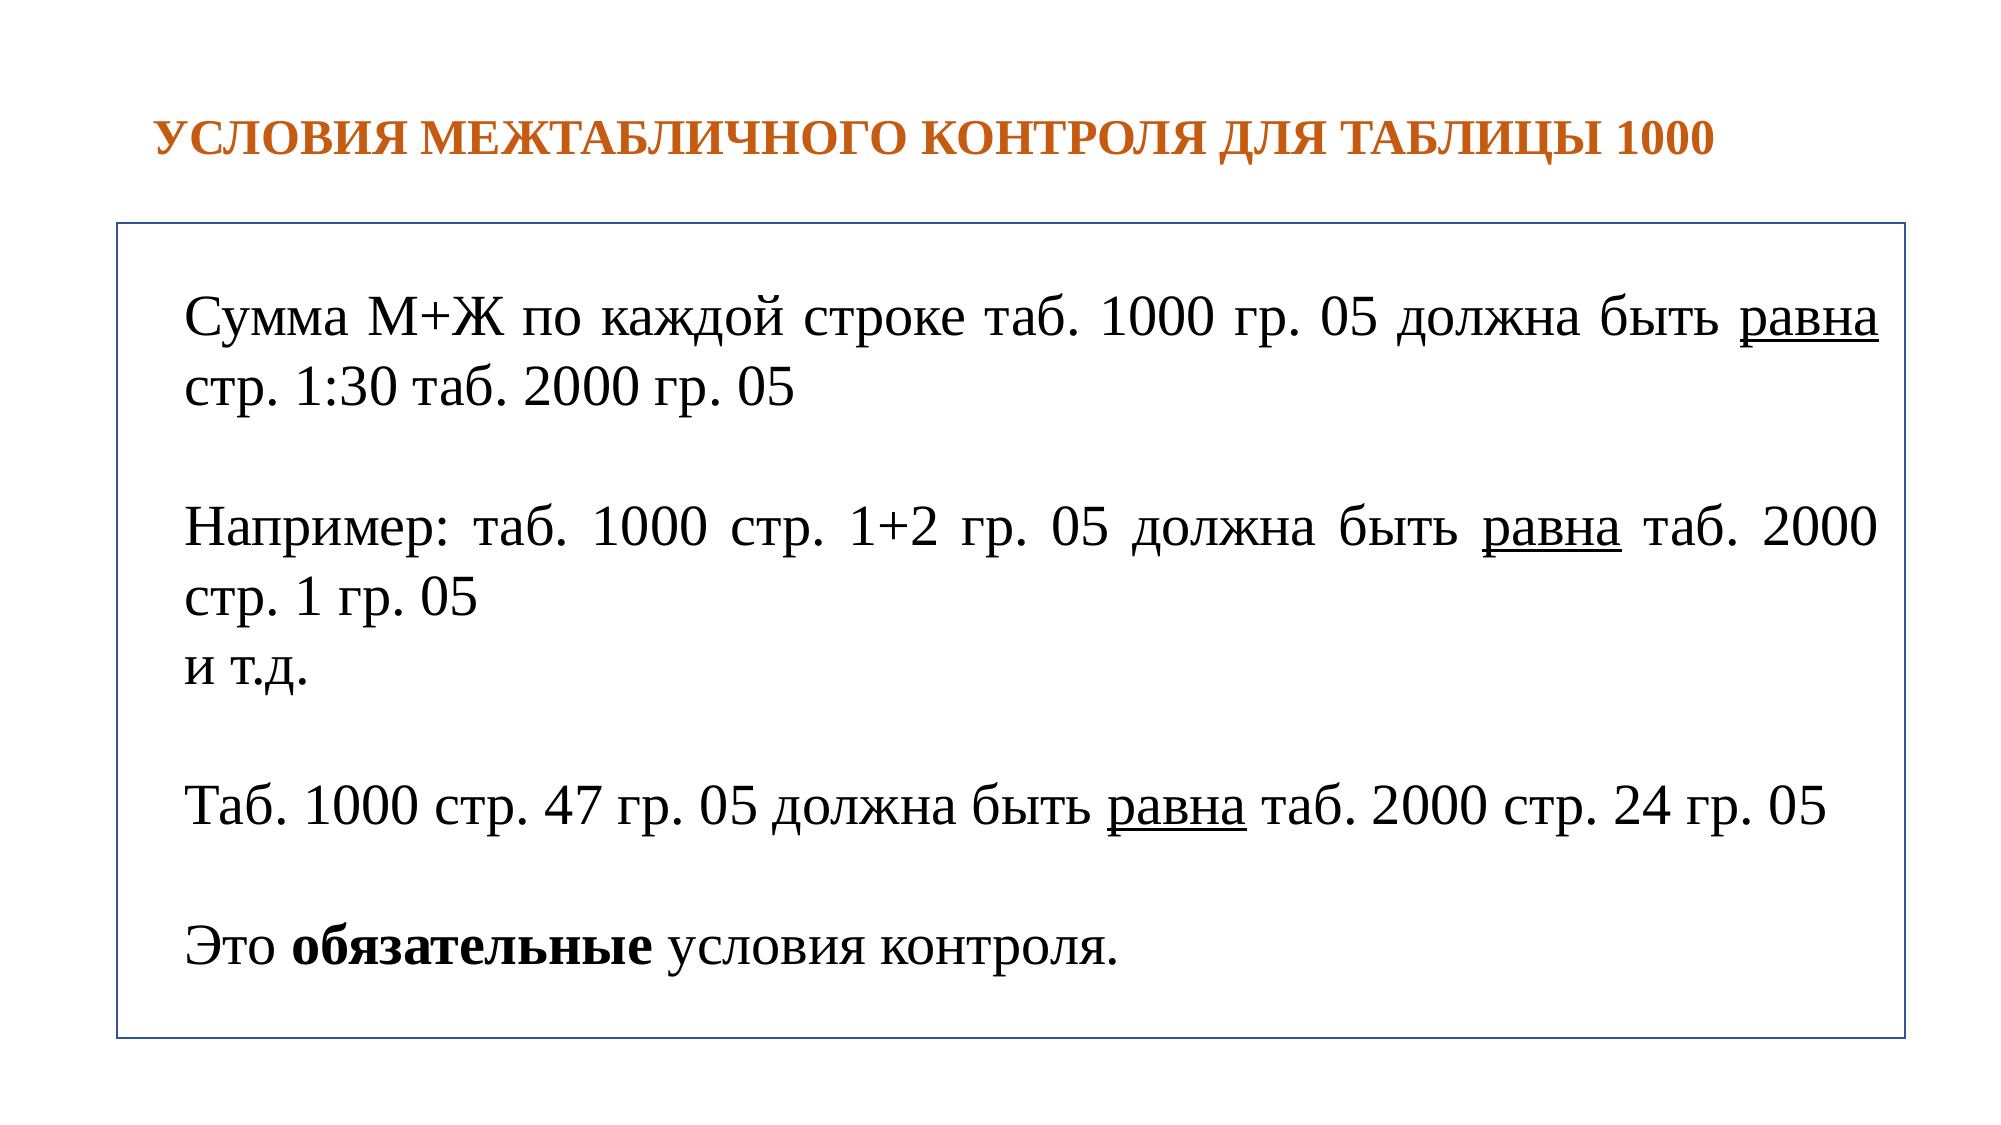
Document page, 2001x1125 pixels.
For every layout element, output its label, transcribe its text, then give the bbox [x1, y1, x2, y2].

title УСЛОВИЯ МЕЖТАБЛИЧНОГО КОНТРОЛЯ ДЛЯ ТАБЛИЦЫ 1000 [137, 59, 1863, 278]
list Сумма М+Ж по каждой строке таб. 1000 гр. 05 должна быть равна стр. 1:30 таб. 2000 гр. 05 Например: таб. 1000 стр. 1+2 гр. 05 должна быть равна таб. 2000 стр. 1 гр. 05 и т.д. Таб. 1000 стр. 47 гр. 05 должна быть равна таб. 2000 стр. 24 гр. 05 Это обязательные условия контроля. [169, 269, 1895, 984]
text_box [116, 222, 1906, 1039]
